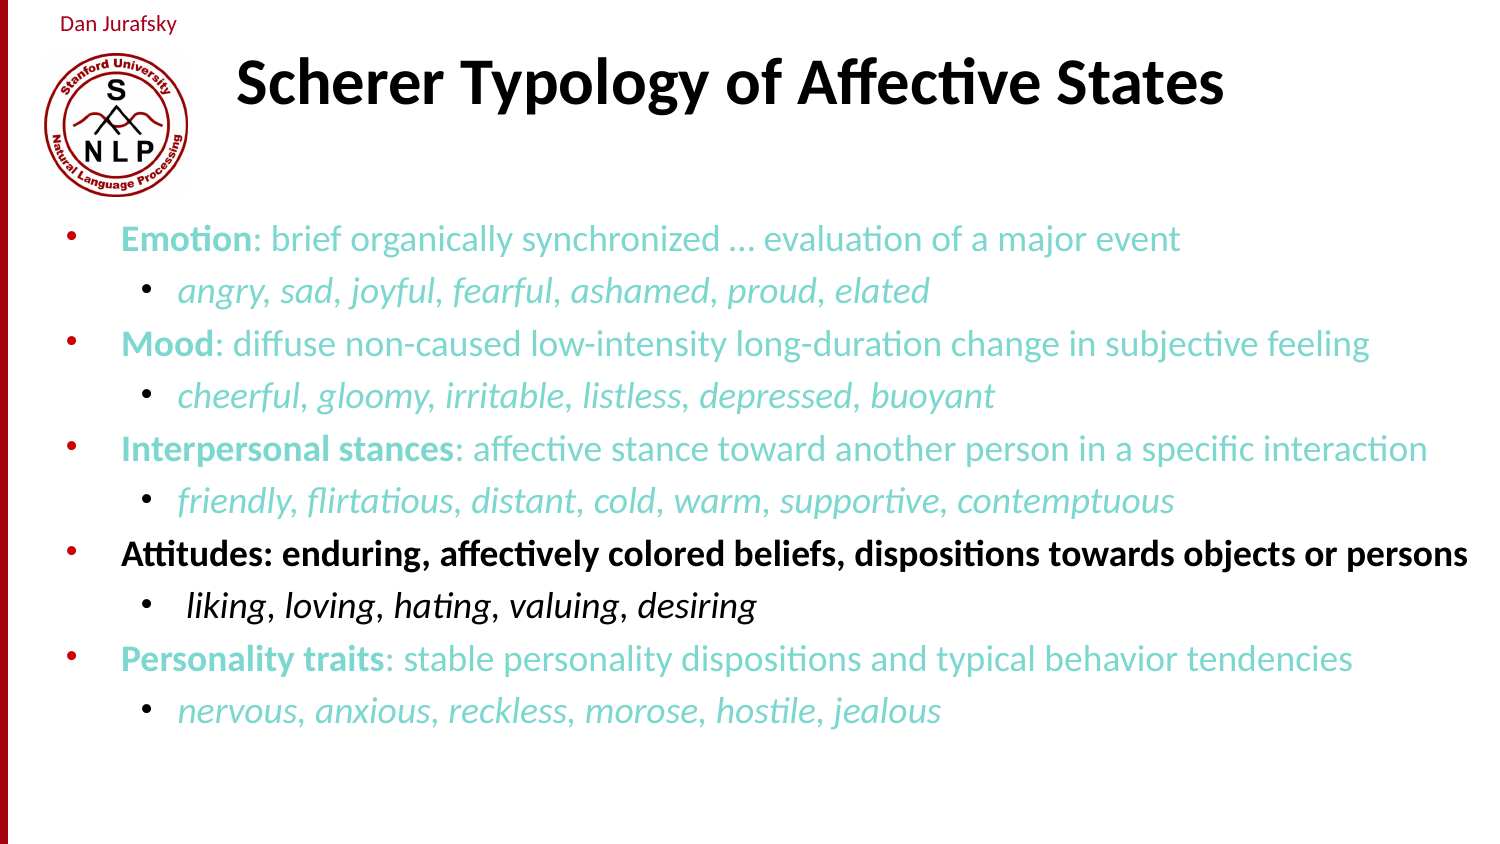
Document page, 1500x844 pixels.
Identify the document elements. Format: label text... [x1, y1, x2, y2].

title Scherer Typology of Affective States [221, 0, 1497, 125]
picture [44, 53, 188, 197]
list Emotion: brief organically synchronized … evaluation of a major event angry, sad, joyful, fearful, ashamed, proud, elated Mood: diffuse non-caused low-intensity long-duration change in subjective feeling cheerful, gloomy, irritable, listless, depressed, buoyant Interpersonal stances: affective stance toward another person in a specific interaction friendly, flirtatious, distant, cold, warm, supportive, contemptuous Attitudes: enduring, affectively colored beliefs, dispositions towards objects or persons liking, loving, hating, valuing, desiring Personality traits: stable personality dispositions and typical behavior tendencies nervous, anxious, reckless, morose, hostile, jealous [50, 205, 1500, 844]
